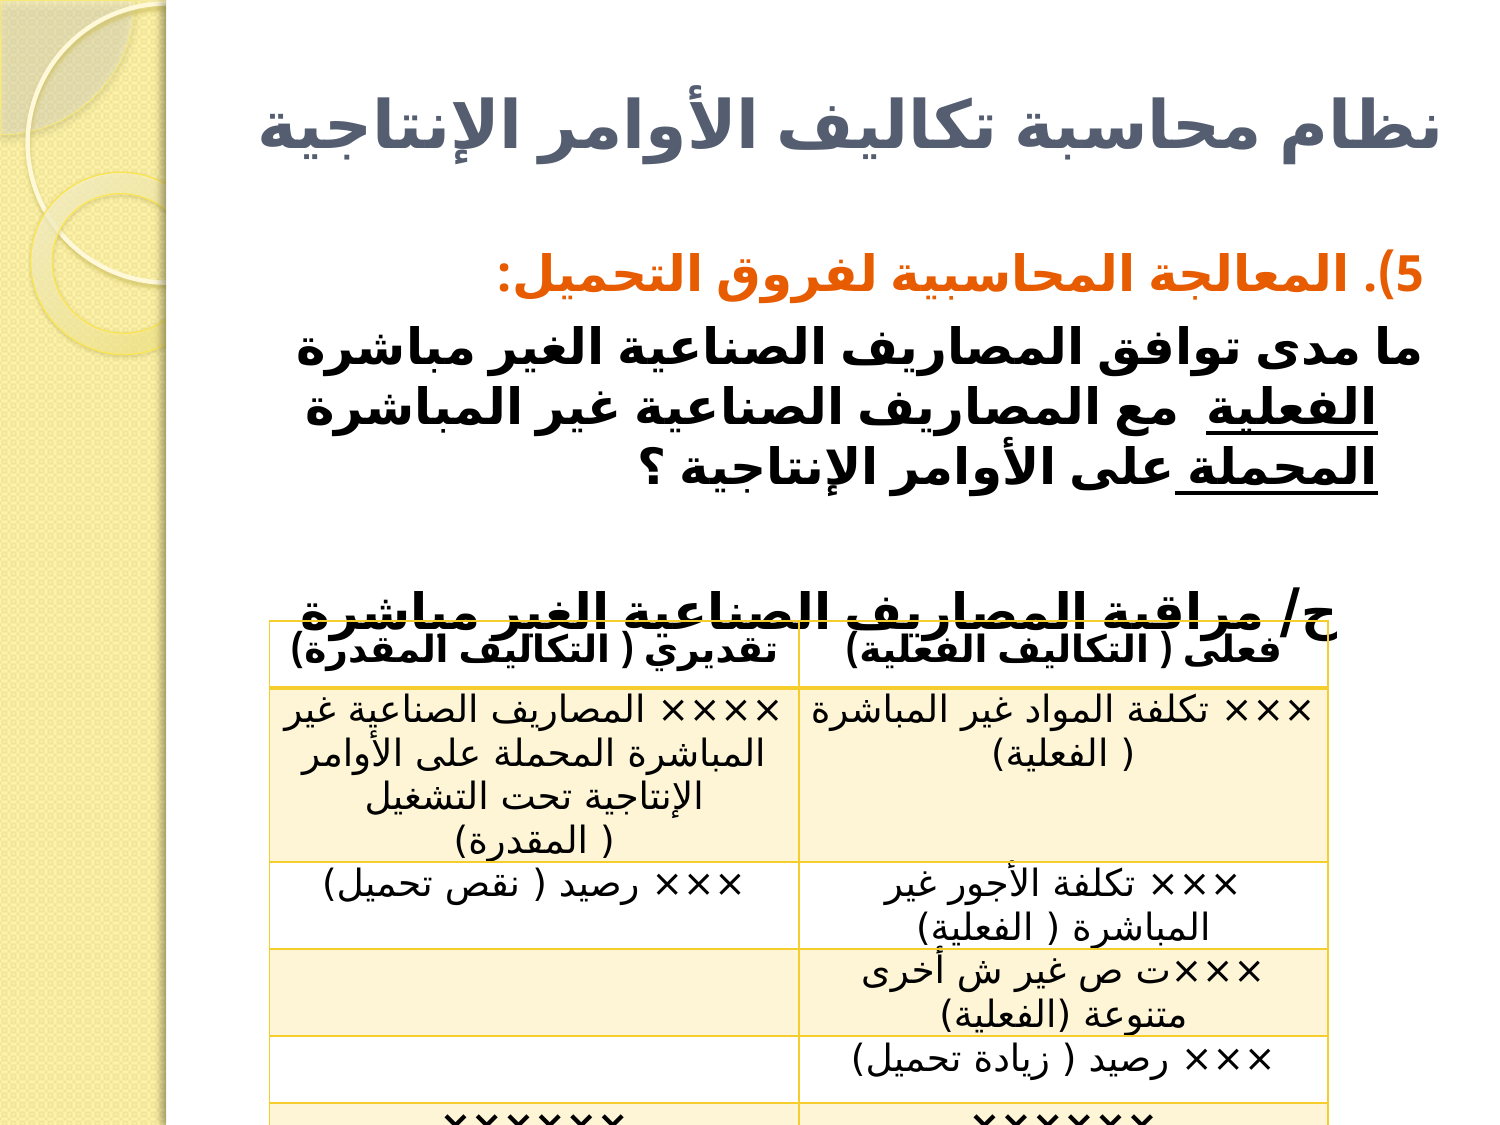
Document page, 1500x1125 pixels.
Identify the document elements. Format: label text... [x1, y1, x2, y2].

table_cell ×××××× [800, 1104, 1327, 1125]
table_cell ×××× المصاريف الصناعية غير المباشرة المحملة على الأوامر الإنتاجية تحت التشغيل ( المقدرة) [270, 690, 798, 861]
table_cell ××× رصيد ( زيادة تحميل) [800, 1037, 1327, 1102]
title نظام محاسبة تكاليف الأوامر الإنتاجية [235, 45, 1466, 200]
table_cell ××× رصيد ( نقص تحميل) [270, 863, 798, 948]
table_header فعلى ( التكاليف الفعلية) [800, 622, 1327, 686]
table_cell [270, 950, 798, 1035]
table_cell ×××××× [270, 1104, 798, 1125]
table_header تقديري ( التكاليف المقدرة) [270, 622, 798, 686]
table_cell ××× تكلفة الأجور غير المباشرة ( الفعلية) [800, 863, 1327, 948]
table_cell ×××ت ص غير ش أخرى متنوعة (الفعلية) [800, 950, 1327, 1035]
table_cell ××× تكلفة المواد غير المباشرة ( الفعلية) [800, 690, 1327, 861]
list 5). المعالجة المحاسبية لفروق التحميل: ما مدى توافق المصاريف الصناعية الغير مباشرة الفعلية مع المصاريف الصناعية غير المباشرة المحملة على الأوامر الإنتاجية ؟ ح/ مراقبة المصاريف الصناعية الغير مباشرة [199, 234, 1453, 1075]
table_cell [270, 1037, 798, 1102]
